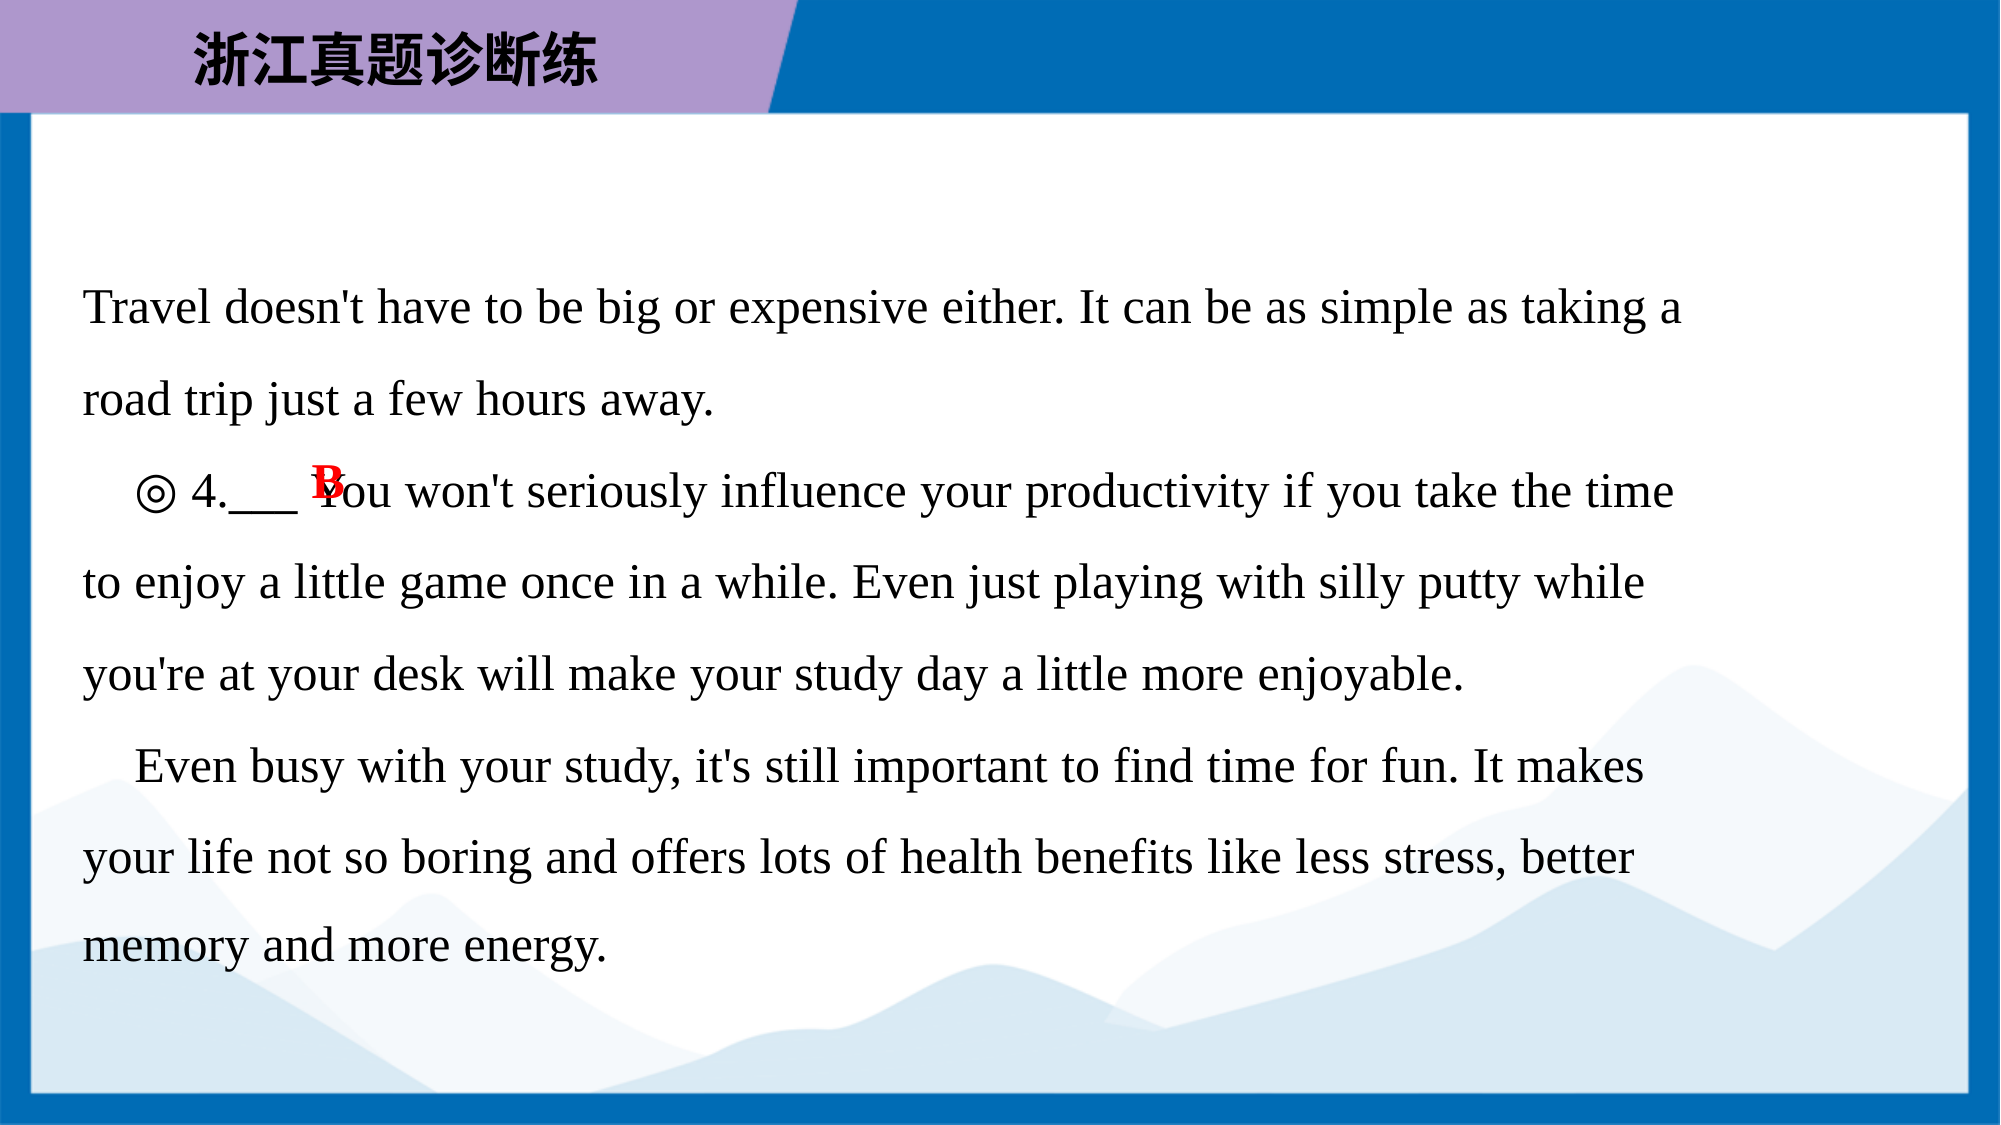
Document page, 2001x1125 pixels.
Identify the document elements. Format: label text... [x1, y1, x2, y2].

text_box B [293, 421, 364, 500]
picture [0, 0, 2000, 1125]
text_box Travel doesn't have to be big or expensive either. It can be as simple as taking a road trip just a few hours away. ◎ 4.___ You won't seriously influence your productivity if you take the time to enjoy a little game once in a while. Even just playing with silly putty while you're at your desk will make your study day a little more enjoyable. Even busy with your study, it's still important to find time for fun. It makes your life not so boring and offers lots of health benefits like less stress, better memory and more energy. [82, 242, 1917, 962]
